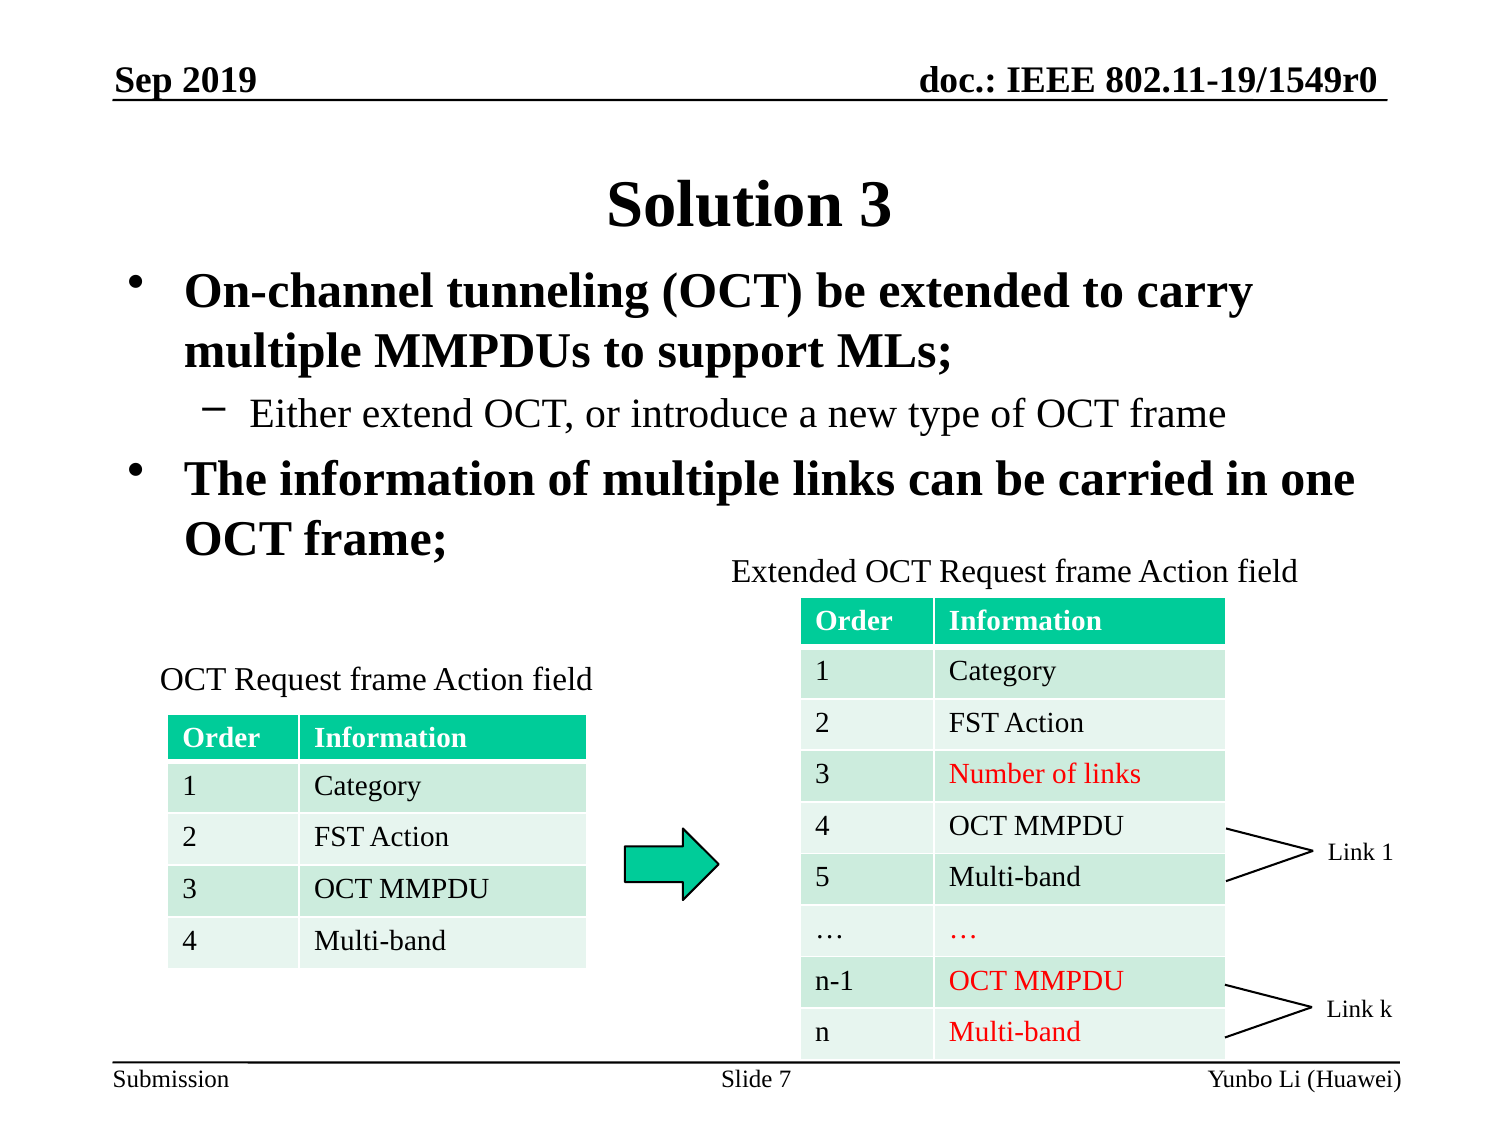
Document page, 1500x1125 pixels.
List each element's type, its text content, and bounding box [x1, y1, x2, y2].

table_header Order [801, 598, 933, 644]
table_cell 5 [801, 854, 933, 904]
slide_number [114, 54, 259, 101]
text_box Link 1 [1314, 828, 1409, 874]
table_cell 4 [801, 803, 933, 853]
table_cell n-1 [801, 957, 933, 1007]
text_box [624, 828, 719, 901]
text_box OCT Request frame Action field [145, 649, 609, 705]
table_cell … [801, 906, 933, 956]
text_box Link k [1312, 984, 1408, 1030]
table_cell 3 [801, 751, 933, 801]
table_cell OCT MMPDU [935, 957, 1225, 1007]
table_cell 2 [168, 814, 298, 864]
table_cell OCT MMPDU [935, 803, 1225, 853]
table_header Information [935, 598, 1225, 644]
table_cell Category [935, 650, 1225, 698]
slide_number Slide 7 [712, 1061, 800, 1093]
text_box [1225, 828, 1313, 850]
table_cell OCT MMPDU [300, 866, 586, 916]
table_cell Multi-band [300, 918, 586, 968]
table_cell 1 [801, 650, 933, 698]
table_cell Category [300, 764, 586, 812]
footer Yunbo Li (Huawei) [1204, 1061, 1402, 1093]
list On-channel tunneling (OCT) be extended to carry multiple MMPDUs to support MLs; Either extend OCT, or introduce a new type of OCT frame The information of multiple links can be carried in one OCT frame; [112, 249, 1438, 750]
text_box Extended OCT Request frame Action field [716, 541, 1315, 597]
table_cell Number of links [935, 751, 1225, 801]
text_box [1224, 984, 1312, 1007]
table_cell … [935, 906, 1225, 956]
table_cell Multi-band [935, 1009, 1225, 1059]
table_cell Multi-band [935, 854, 1225, 904]
table_cell 4 [168, 918, 298, 968]
title Solution 3 [112, 112, 1388, 288]
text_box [1224, 1007, 1312, 1038]
table_cell 3 [168, 866, 298, 916]
table_cell FST Action [300, 814, 586, 864]
table_cell 1 [168, 764, 298, 812]
table_cell 2 [801, 700, 933, 749]
table_cell n [801, 1009, 933, 1059]
table_header Order [168, 715, 298, 759]
table_cell FST Action [935, 700, 1225, 749]
table_header Information [300, 715, 586, 759]
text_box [1225, 850, 1313, 882]
